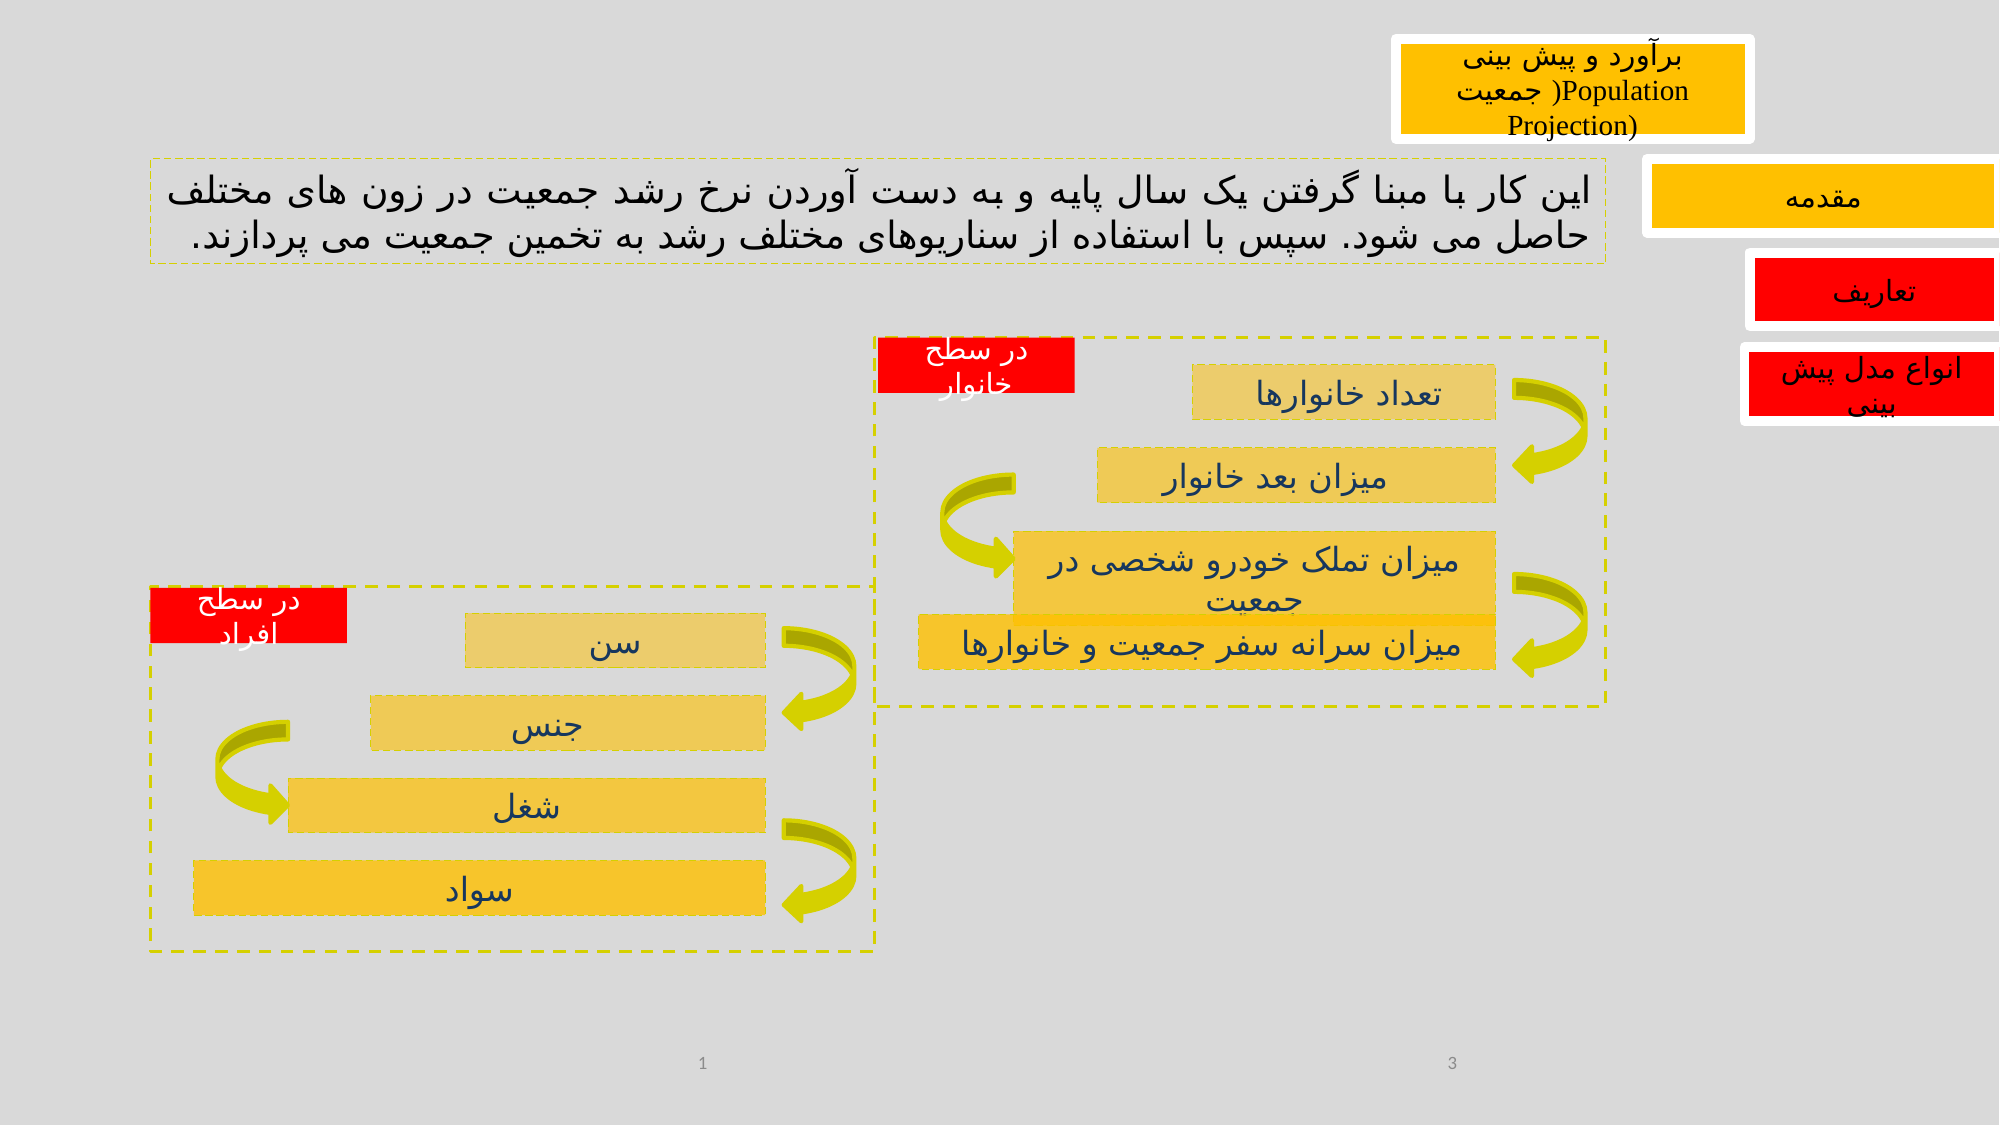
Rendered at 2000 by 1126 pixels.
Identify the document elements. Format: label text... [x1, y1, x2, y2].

text_box انواع مدل پیش بینی [1742, 345, 2000, 423]
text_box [150, 585, 875, 952]
text_box این کار با مبنا گرفتن یک سال پایه و به دست آوردن نرخ رشد جمعیت در زون های مختلف حاصل می شود. سپس با استفاده از سناریوهای مختلف رشد به تخمین جمعیت می پردازند. [150, 158, 1606, 264]
text_box مقدمه [1645, 157, 2000, 235]
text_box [874, 337, 1607, 707]
text_box برآورد و پیش بینی جمعیت )Population Projection) [1394, 37, 1752, 141]
text_box تعاریف [1748, 250, 2000, 328]
slide_number 3 [1432, 1042, 1900, 1103]
footer 1 [683, 1042, 1317, 1103]
